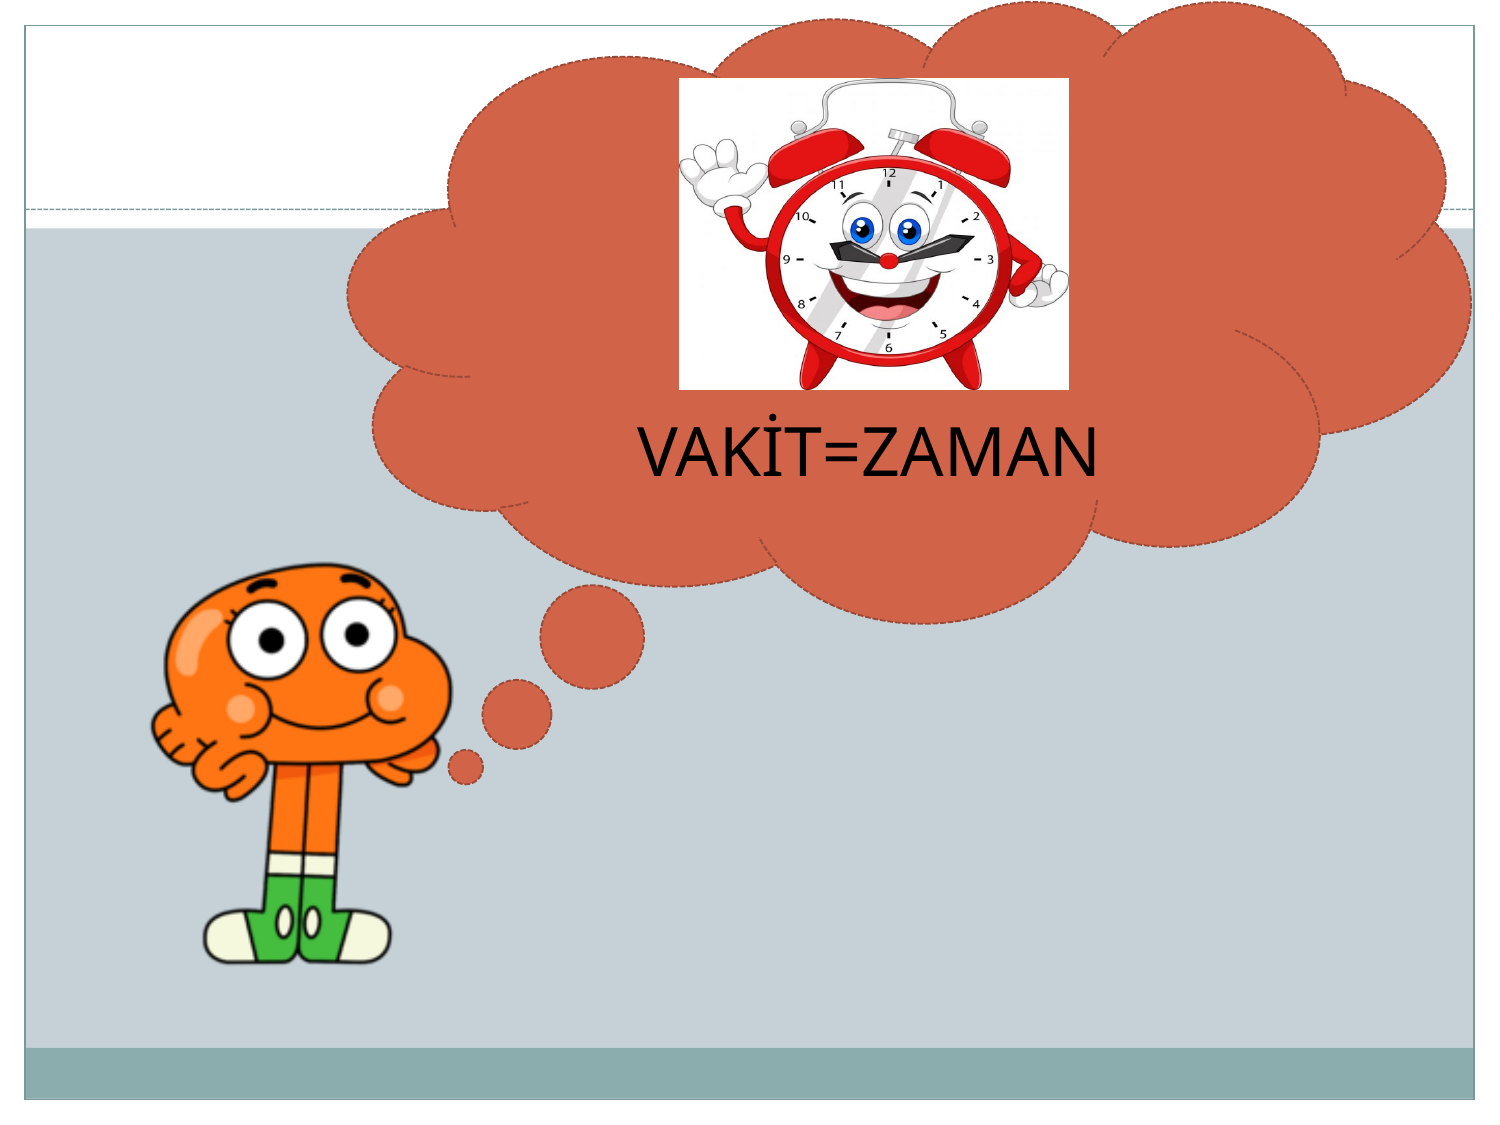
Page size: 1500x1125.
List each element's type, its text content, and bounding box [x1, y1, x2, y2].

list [100, 552, 514, 981]
text_box VAKİT=ZAMAN [518, 679, 553, 750]
picture [678, 77, 1070, 391]
text_box VAKİT=ZAMAN [539, 584, 645, 690]
text_box VAKİT=ZAMAN [346, 1, 1472, 625]
